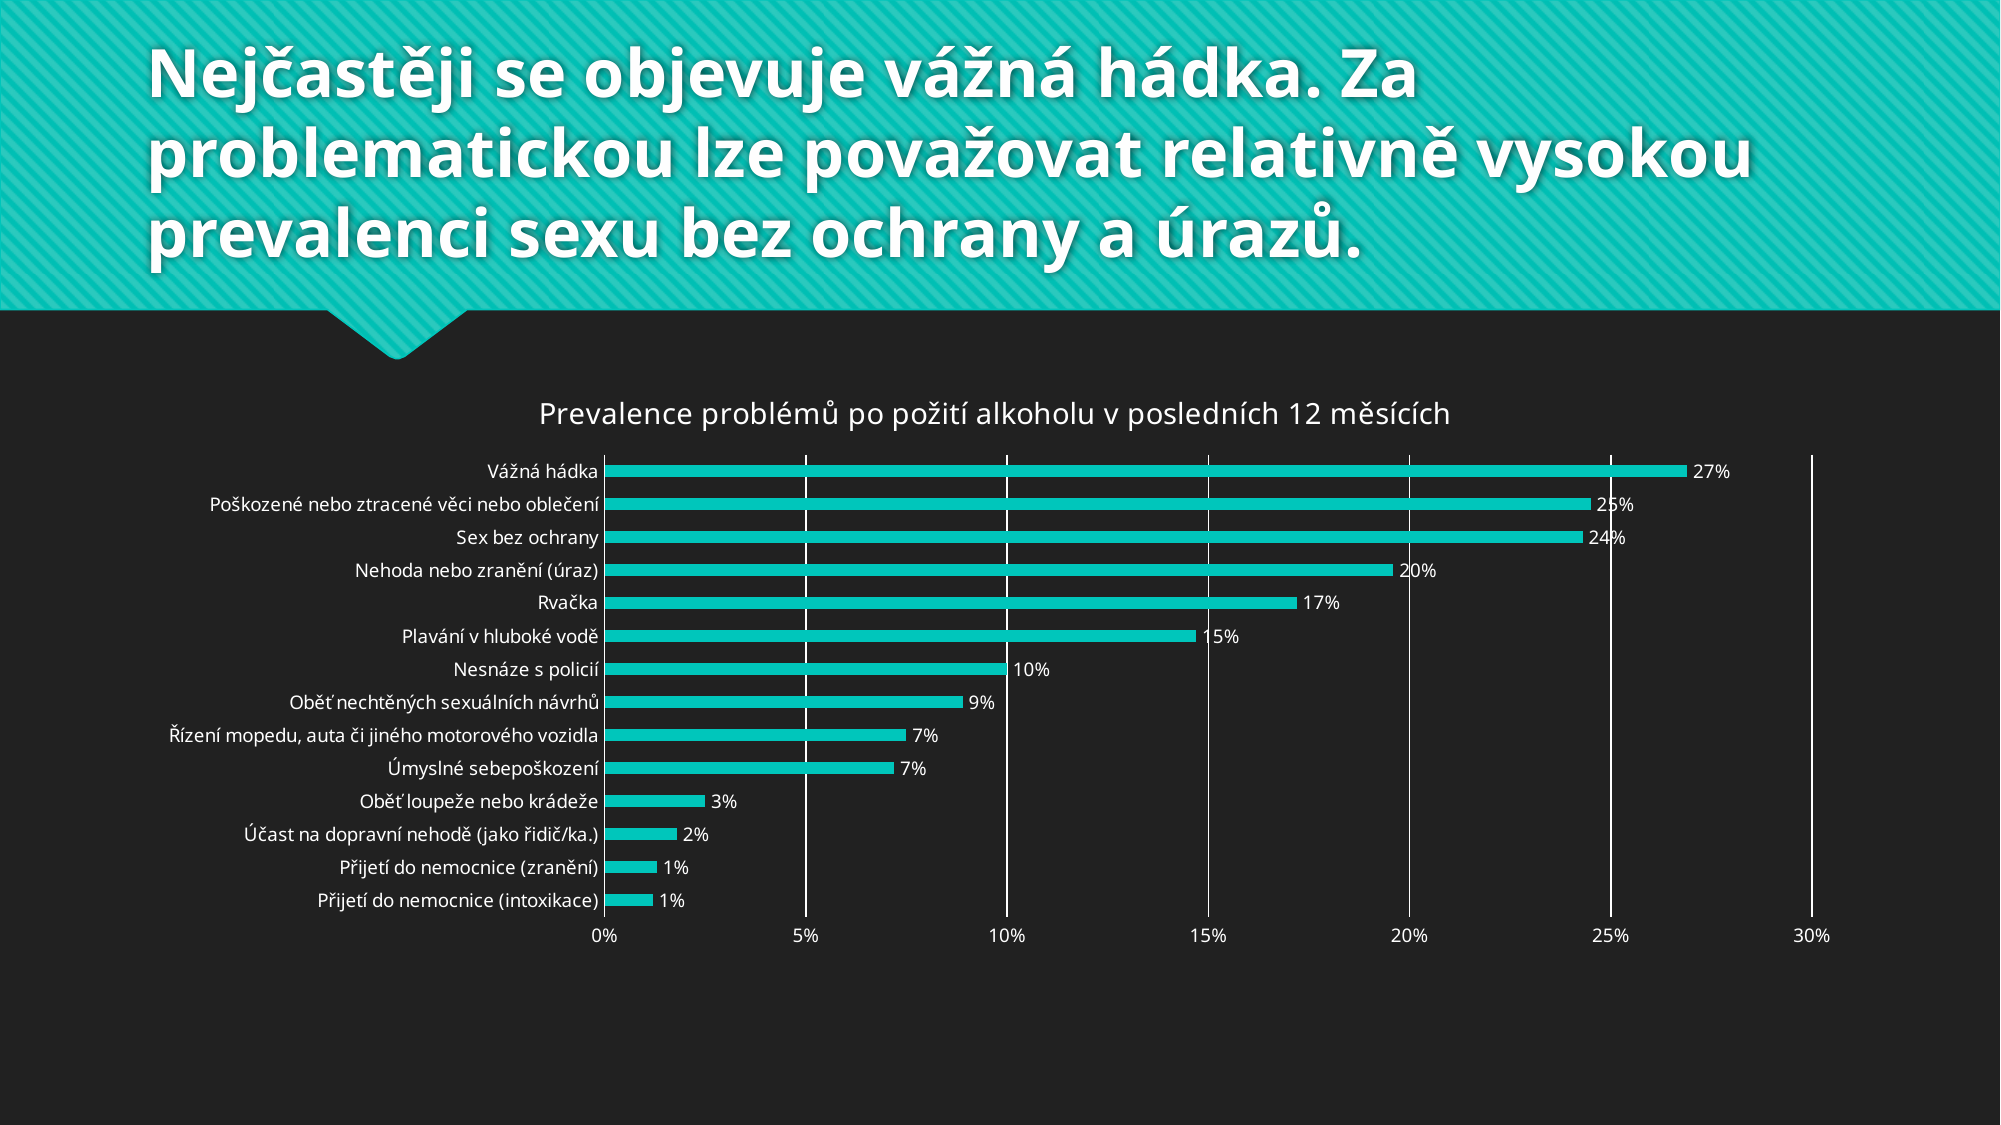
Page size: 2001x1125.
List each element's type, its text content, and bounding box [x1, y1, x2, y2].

chart [134, 364, 1866, 962]
title Nejčastěji se objevuje vážná hádka. Za problematickou lze považovat relativně vysokou prevalenci sexu bez ochrany a úrazů. [131, 118, 1866, 279]
